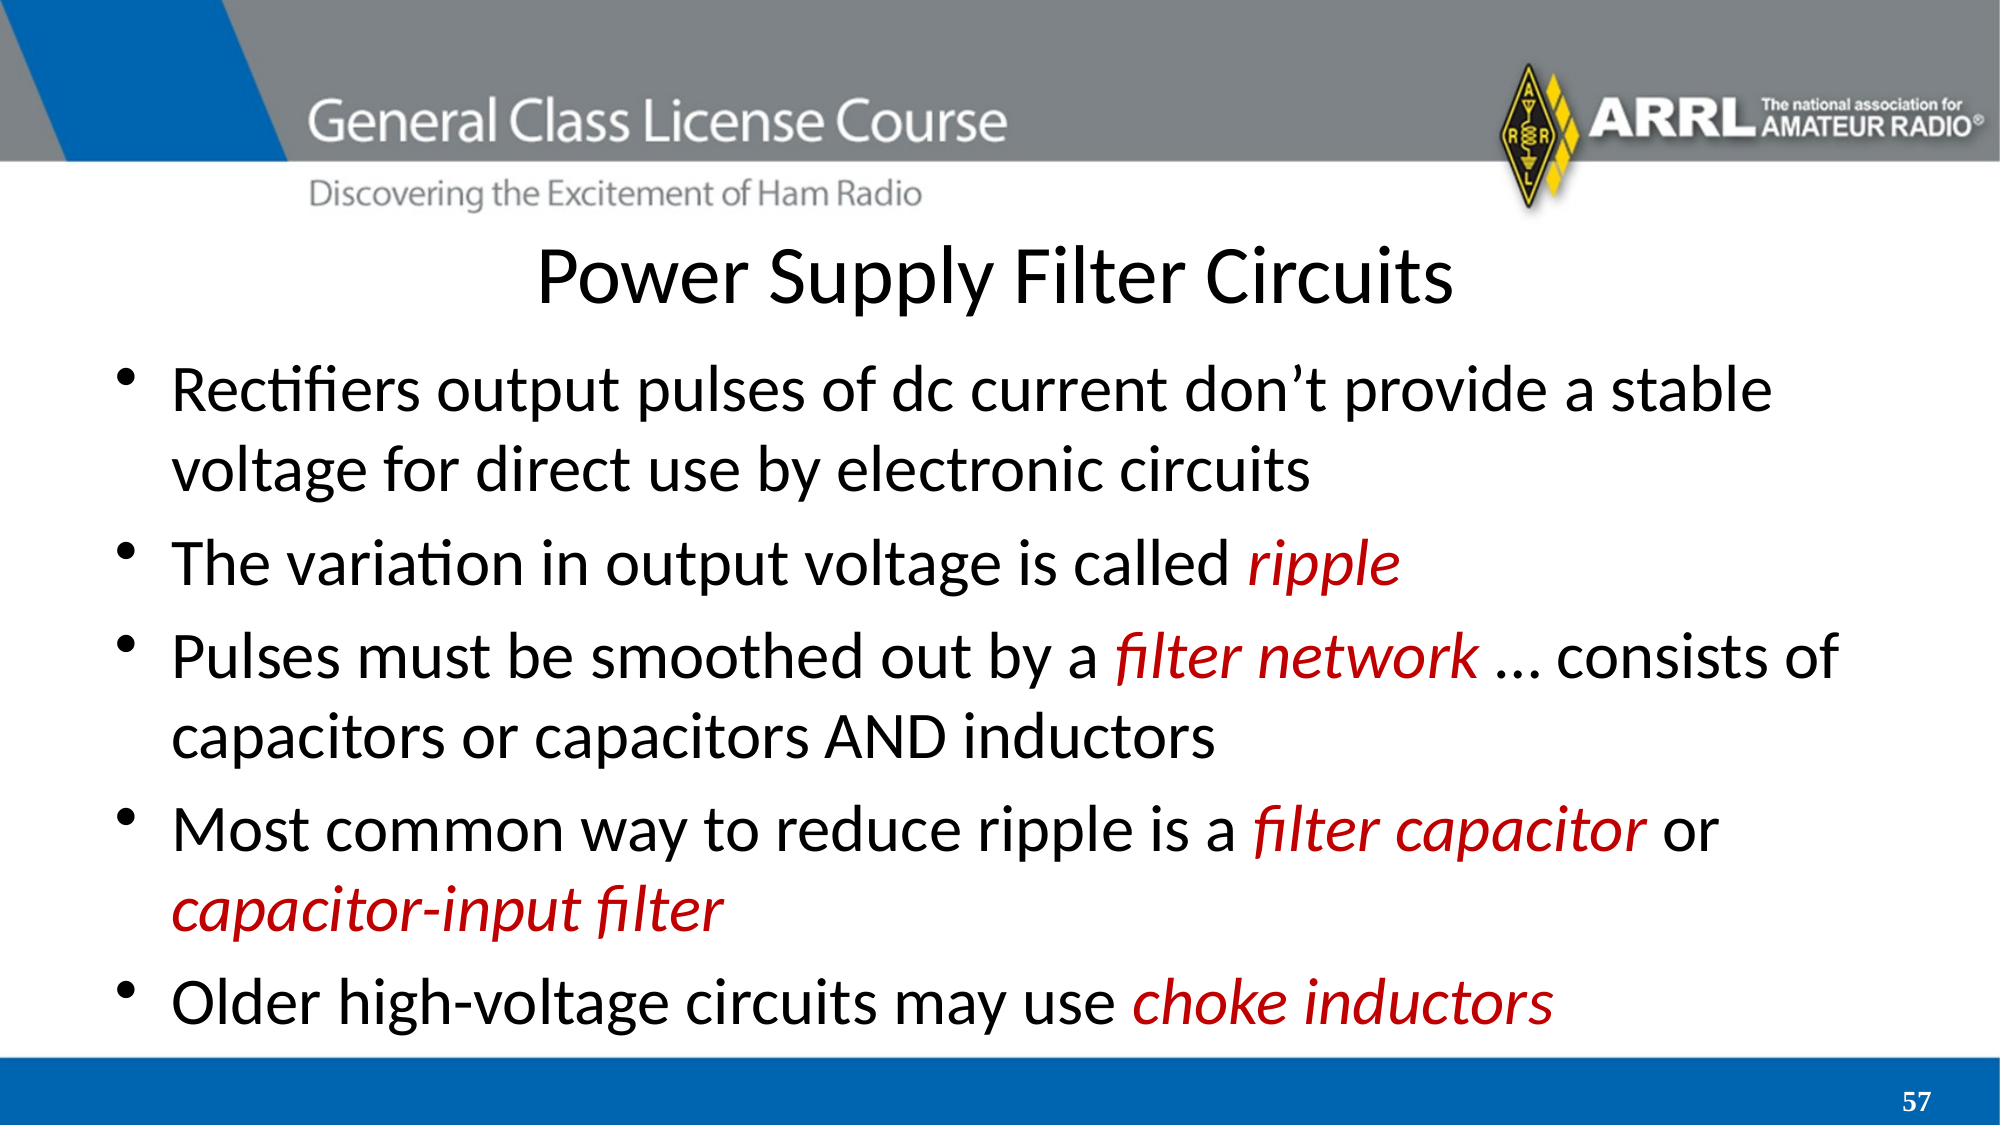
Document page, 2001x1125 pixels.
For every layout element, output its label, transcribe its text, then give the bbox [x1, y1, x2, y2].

picture [0, 0, 2001, 1125]
title Power Supply Filter Circuits [96, 212, 1897, 356]
list Rectifiers output pulses of dc current don’t provide a stable voltage for direct use by electronic circuits The variation in output voltage is called ripple Pulses must be smoothed out by a filter network … consists of capacitors or capacitors AND inductors Most common way to reduce ripple is a filter capacitor or capacitor-input filter Older high-voltage circuits may use choke inductors [99, 337, 1900, 1088]
